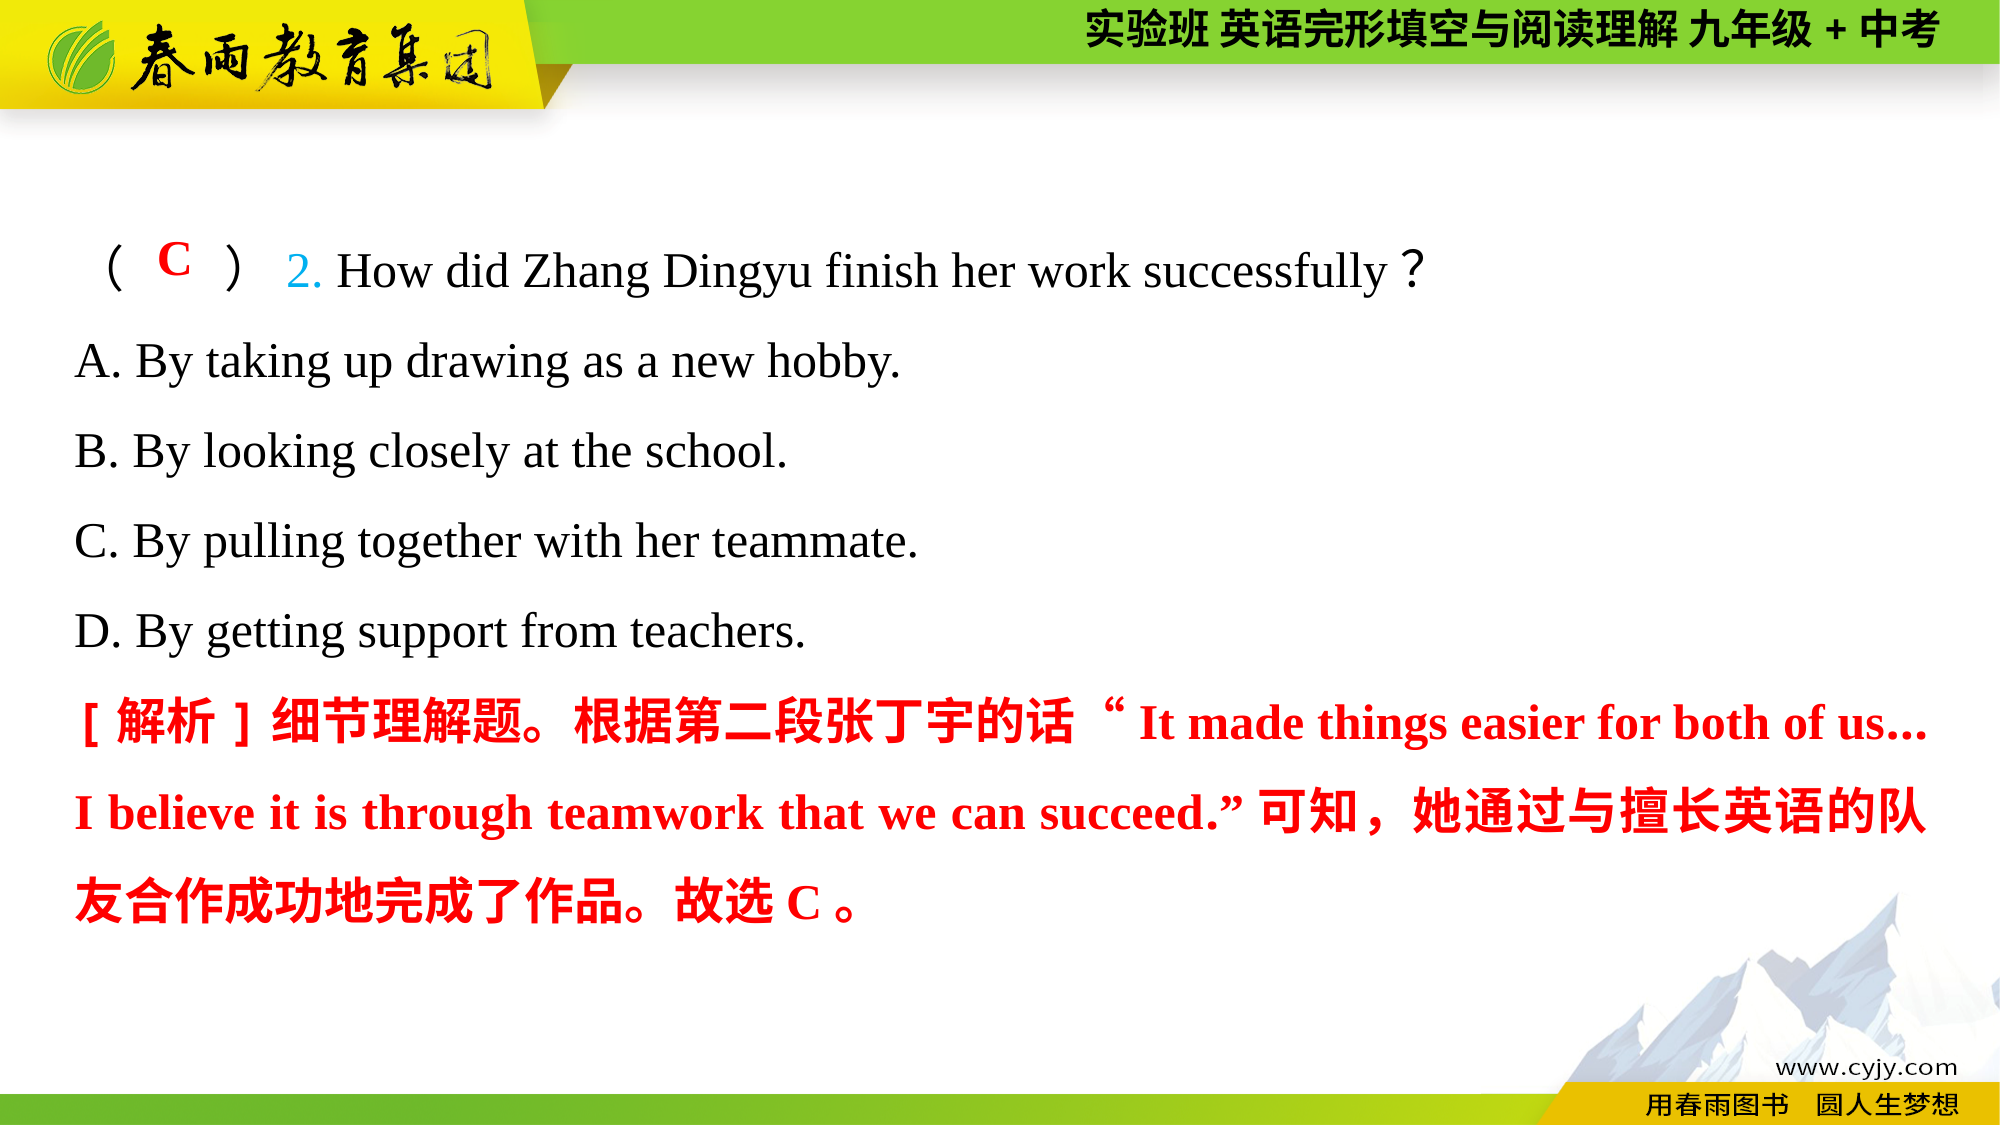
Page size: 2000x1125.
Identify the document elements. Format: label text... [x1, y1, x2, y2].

text_box [解析]细节理解题。根据第二段张丁宇的话“It made things easier for both of us... I believe it is through teamwork that we can succeed.”可知，她通过与擅长英语的队友合作成功地完成了作品。故选C。 [59, 669, 1944, 938]
text_box C [141, 218, 208, 293]
picture [0, 0, 2000, 1125]
list （ ）2. How did Zhang Dingyu finish her work successfully？ A. By taking up drawing as a new hobby. B. By looking closely at the school. C. By pulling together with her teammate. D. By getting support from teachers. [59, 199, 1944, 669]
